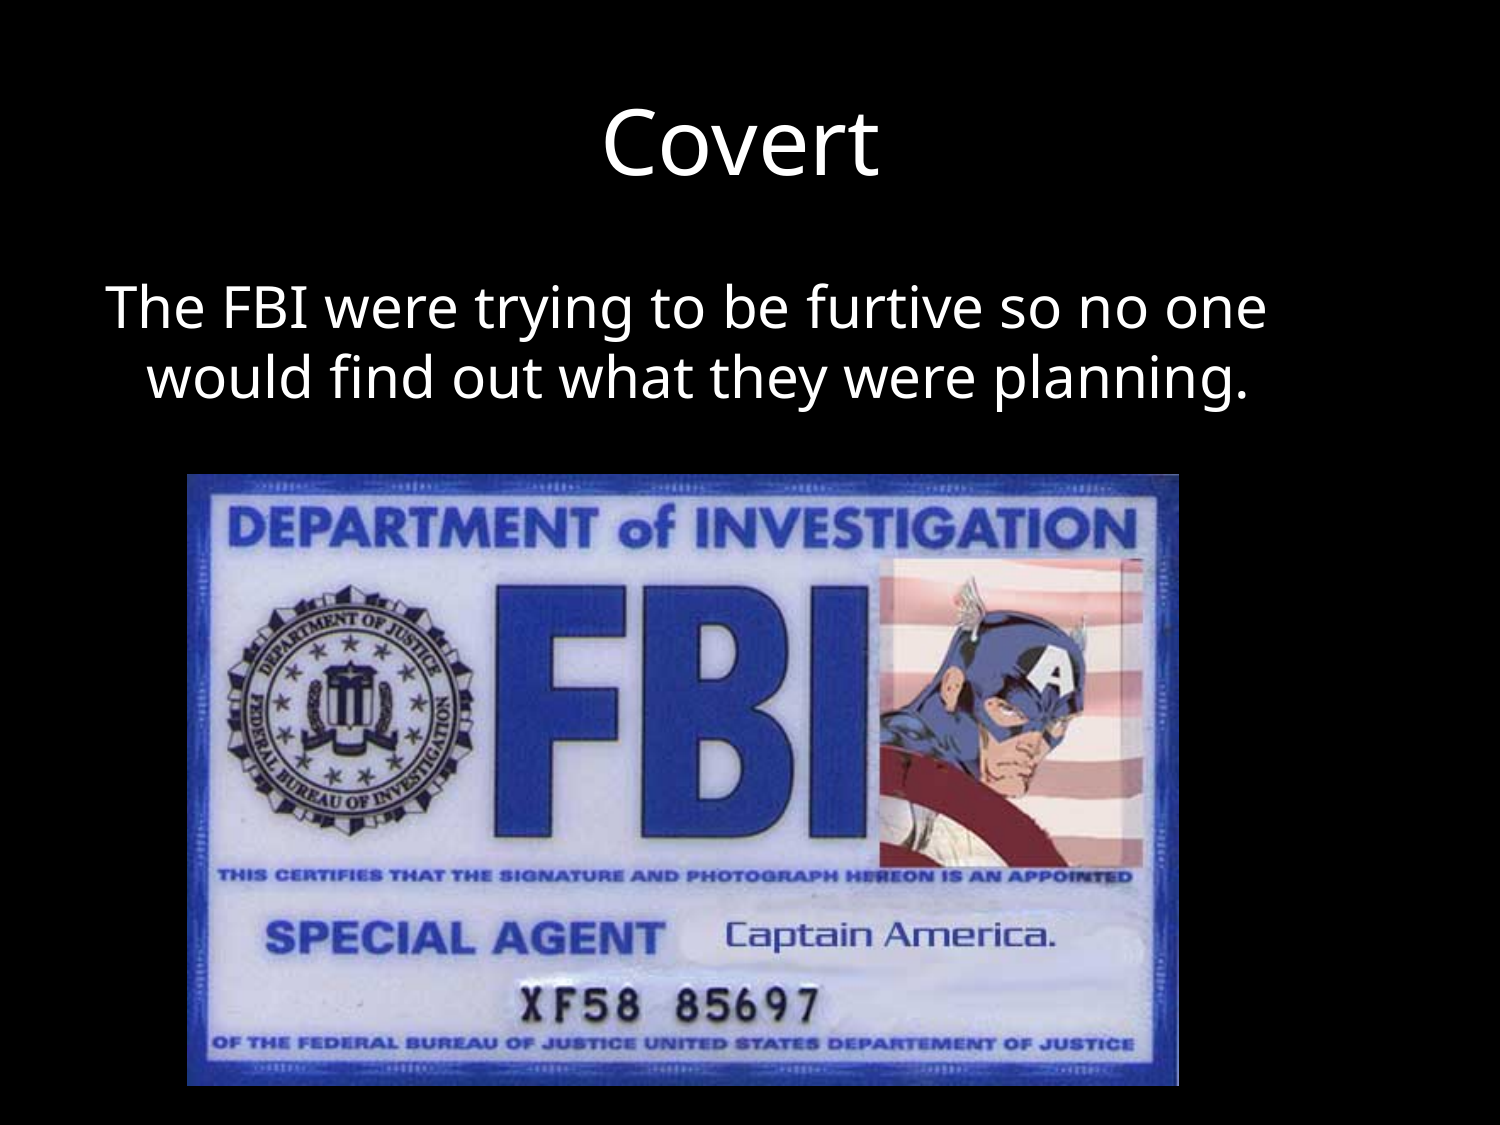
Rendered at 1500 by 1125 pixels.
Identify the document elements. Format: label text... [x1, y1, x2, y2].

list The FBI were trying to be furtive so no one would find out what they were planning. [75, 262, 1425, 1005]
picture [187, 474, 1179, 1087]
title Covert [75, 45, 1425, 233]
